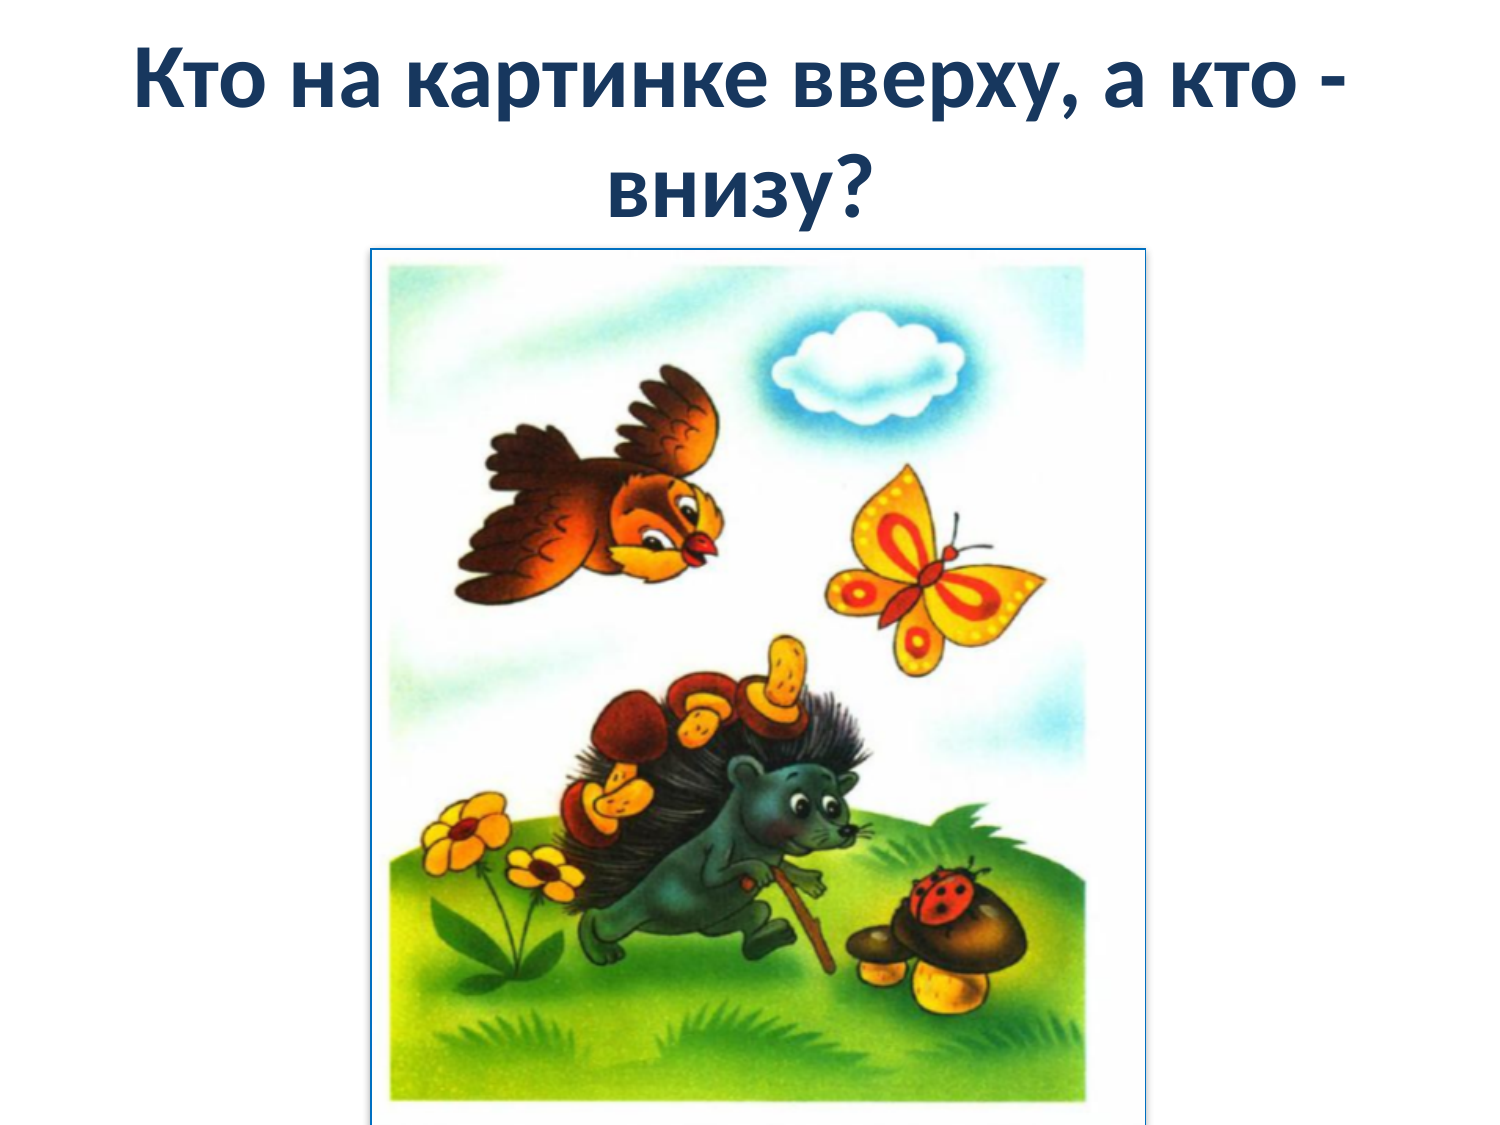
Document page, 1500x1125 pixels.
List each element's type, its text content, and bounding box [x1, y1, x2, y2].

title Кто на картинке вверху, а кто - внизу? [0, 19, 1500, 233]
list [371, 249, 1145, 1125]
